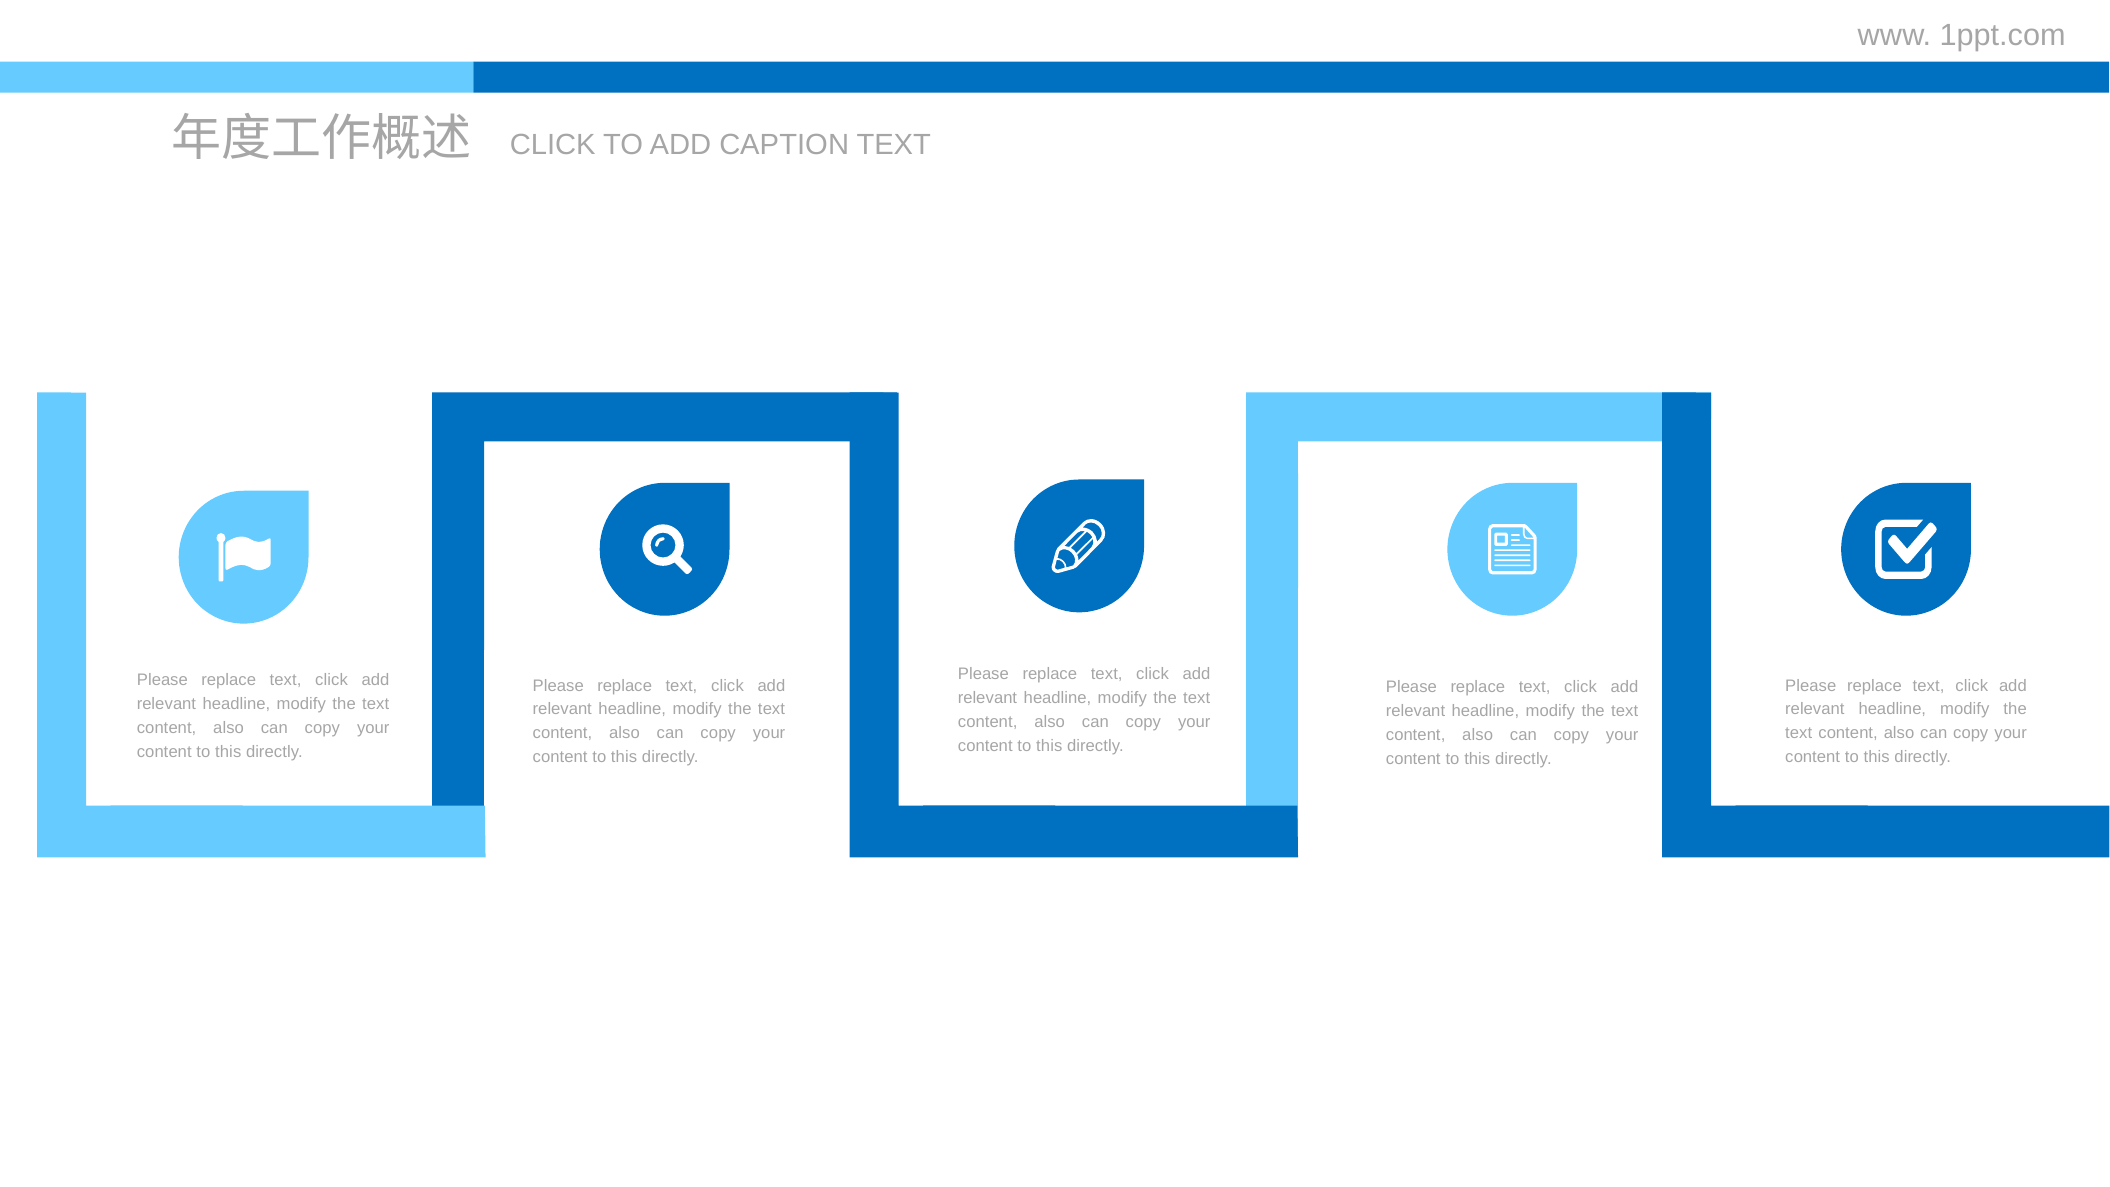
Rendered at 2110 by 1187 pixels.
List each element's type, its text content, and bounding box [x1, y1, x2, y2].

text_box 年度工作概述 [128, 105, 472, 166]
text_box CLICK TO ADD CAPTION TEXT [509, 125, 1025, 161]
text_box [472, 61, 2110, 94]
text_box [1488, 524, 1537, 575]
text_box [0, 61, 472, 94]
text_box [37, 392, 2110, 858]
text_box www. 1ppt.com [1719, 14, 2066, 52]
